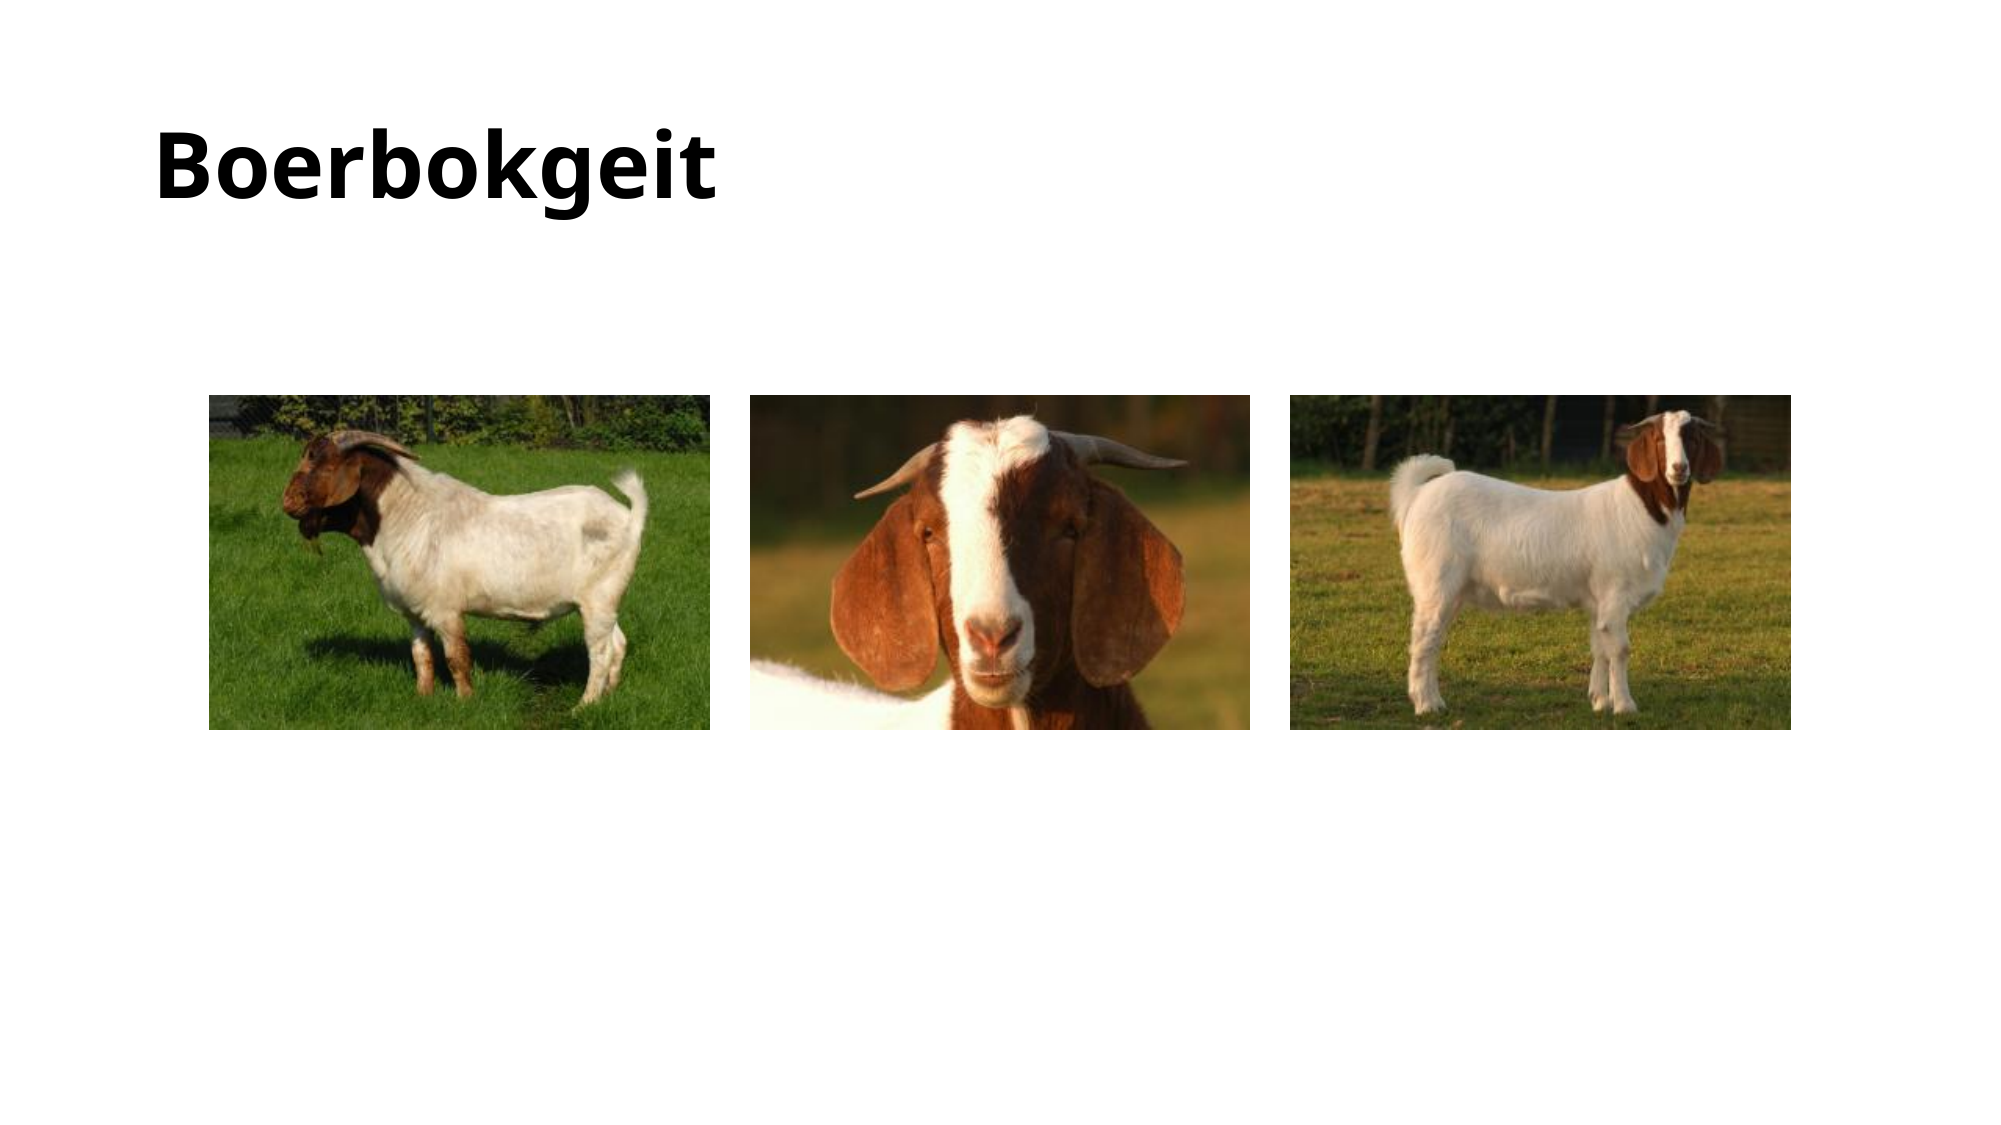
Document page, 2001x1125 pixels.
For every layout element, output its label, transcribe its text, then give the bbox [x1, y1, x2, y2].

title Boerbokgeit [137, 59, 1863, 278]
picture [209, 395, 710, 730]
picture [1290, 395, 1791, 730]
picture [749, 395, 1250, 730]
